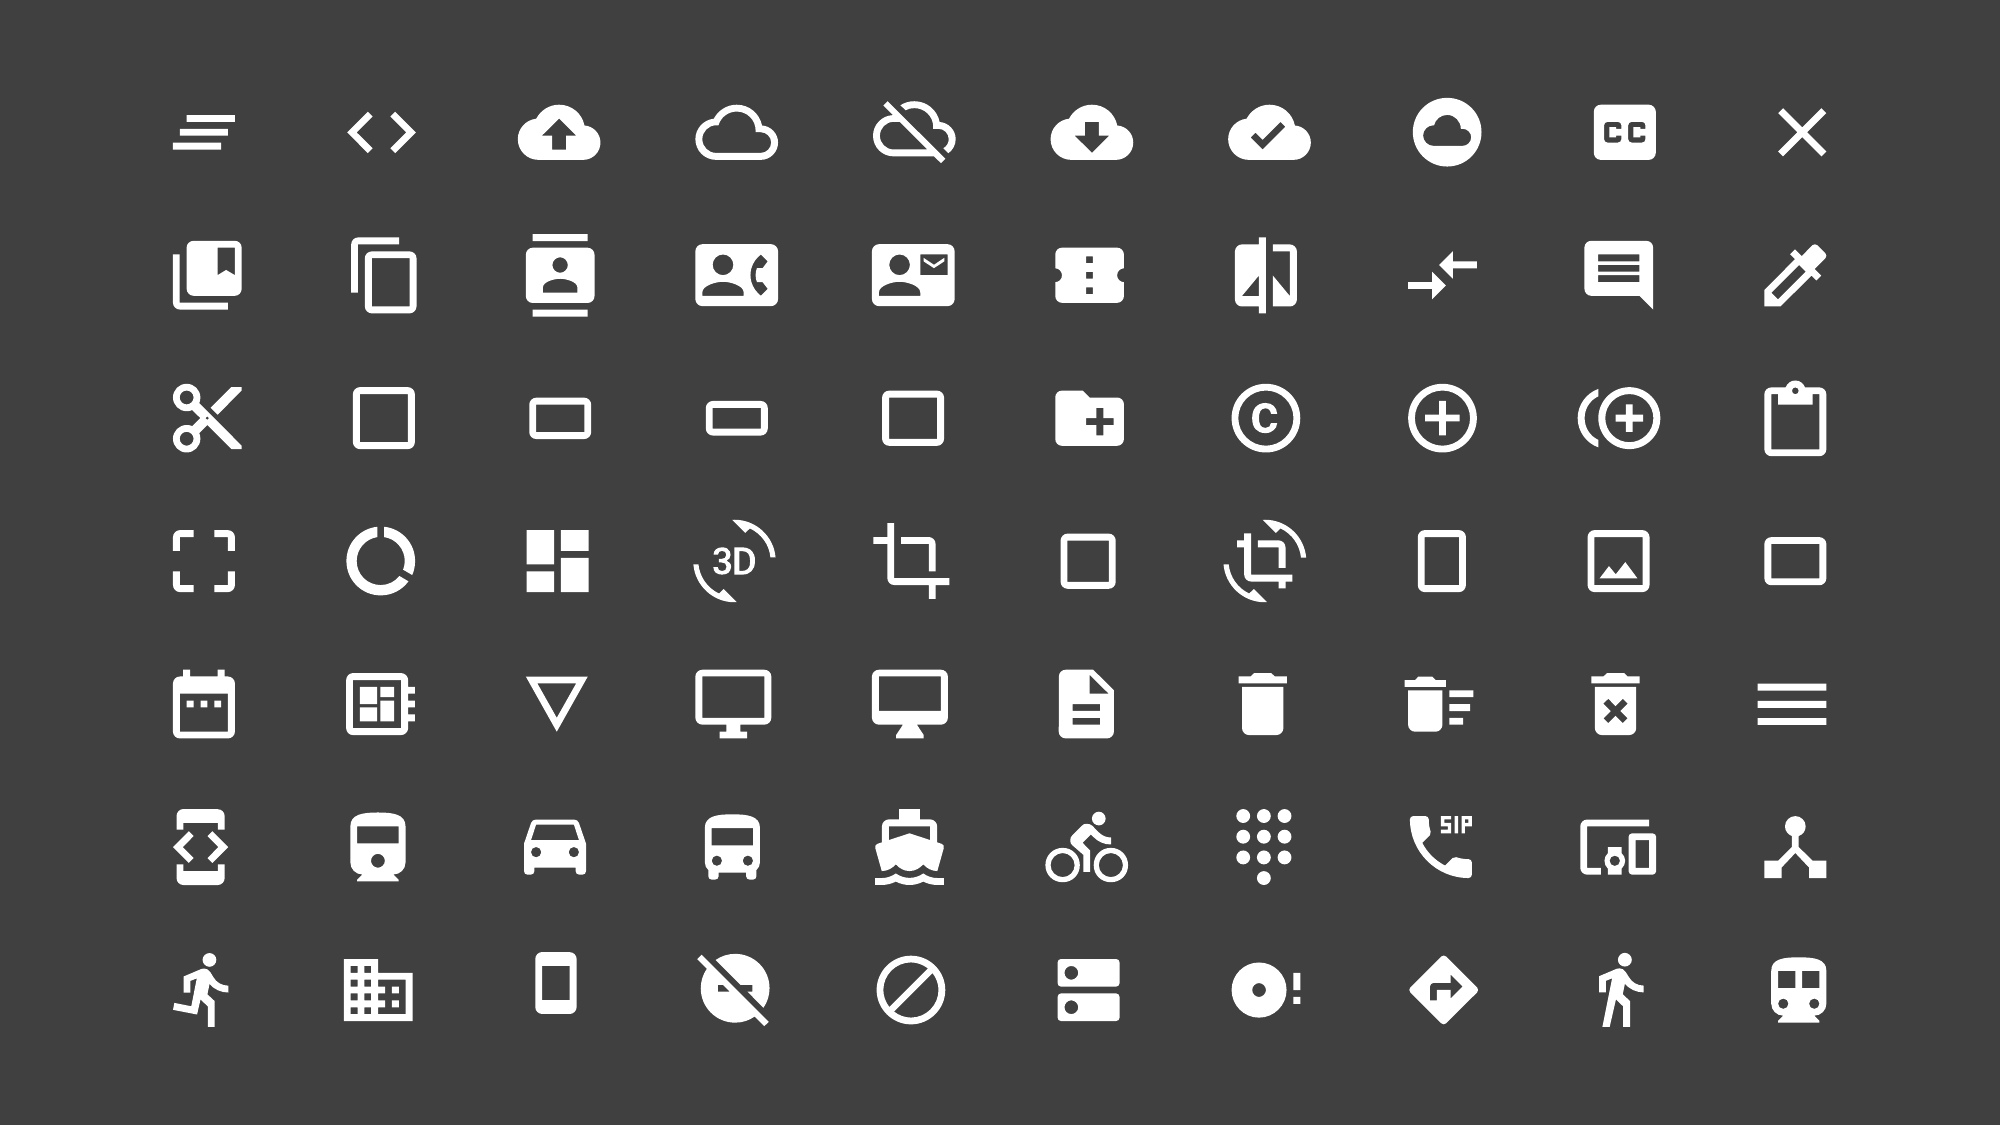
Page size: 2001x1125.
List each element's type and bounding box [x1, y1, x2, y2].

text_box [871, 669, 948, 739]
text_box [351, 237, 400, 293]
text_box [1764, 816, 1827, 879]
text_box [1778, 108, 1827, 157]
text_box [186, 115, 235, 122]
text_box [352, 387, 415, 450]
text_box [715, 953, 770, 1008]
text_box [1256, 871, 1271, 886]
text_box [1449, 704, 1471, 712]
text_box [173, 968, 229, 1027]
text_box [1058, 669, 1114, 739]
text_box [1764, 244, 1827, 307]
text_box [346, 526, 409, 596]
text_box [1593, 104, 1656, 160]
text_box [1228, 104, 1311, 160]
text_box [1057, 993, 1120, 1022]
text_box [1764, 380, 1827, 457]
text_box [900, 101, 956, 154]
text_box [1236, 829, 1251, 844]
text_box [1272, 244, 1297, 307]
text_box [875, 873, 944, 885]
text_box [214, 571, 235, 593]
text_box [172, 530, 194, 551]
text_box [1439, 251, 1477, 279]
text_box [1409, 955, 1479, 1025]
text_box [871, 244, 955, 307]
text_box [532, 309, 588, 317]
text_box [1757, 718, 1827, 725]
text_box [695, 104, 779, 160]
text_box [1242, 686, 1284, 736]
text_box [1449, 717, 1464, 725]
text_box [529, 397, 592, 440]
text_box [1409, 816, 1472, 879]
text_box [1091, 811, 1106, 826]
text_box [1277, 809, 1292, 823]
text_box [560, 530, 589, 551]
text_box [526, 530, 555, 565]
text_box [176, 864, 225, 886]
text_box [179, 128, 228, 136]
text_box [525, 676, 588, 732]
text_box [535, 952, 577, 1014]
text_box [1591, 673, 1640, 684]
text_box [347, 111, 373, 154]
text_box [172, 669, 235, 739]
text_box [1449, 690, 1474, 698]
text_box [1238, 673, 1287, 684]
text_box [390, 111, 416, 154]
text_box [1617, 952, 1632, 967]
text_box [1404, 676, 1446, 687]
text_box [1231, 383, 1301, 453]
text_box [705, 400, 768, 436]
text_box [1262, 519, 1307, 558]
text_box [517, 104, 601, 160]
text_box [1236, 850, 1251, 865]
text_box [1093, 847, 1129, 883]
text_box [1417, 530, 1466, 593]
text_box [1060, 533, 1116, 589]
text_box [343, 959, 413, 1022]
text_box [1045, 847, 1080, 883]
text_box [1070, 823, 1112, 872]
text_box [873, 101, 946, 164]
text_box [186, 240, 242, 296]
text_box [1057, 959, 1120, 987]
text_box [1408, 271, 1446, 300]
text_box [695, 244, 779, 307]
text_box [873, 523, 950, 599]
text_box [1256, 850, 1271, 865]
text_box [1234, 237, 1266, 314]
text_box [1587, 530, 1650, 593]
text_box [1293, 972, 1301, 991]
text_box [1757, 700, 1827, 708]
text_box [176, 809, 225, 830]
text_box [1408, 690, 1443, 732]
text_box [693, 564, 737, 603]
text_box [1628, 833, 1657, 875]
text_box [732, 519, 776, 558]
text_box [202, 953, 217, 967]
text_box [1757, 683, 1827, 691]
text_box [214, 530, 235, 551]
text_box [350, 812, 406, 882]
text_box [1277, 850, 1292, 865]
text_box [1412, 97, 1482, 167]
text_box [882, 390, 945, 446]
text_box [207, 831, 229, 863]
text_box [1231, 962, 1287, 1018]
text_box [384, 526, 416, 576]
text_box [526, 571, 555, 593]
text_box [532, 234, 588, 242]
text_box [1594, 686, 1637, 736]
text_box [1584, 240, 1654, 310]
text_box [1055, 390, 1124, 446]
text_box [525, 247, 595, 303]
text_box [697, 954, 769, 1027]
text_box [1277, 829, 1292, 844]
text_box [1599, 968, 1644, 1027]
text_box [1237, 533, 1293, 589]
text_box [172, 254, 228, 310]
text_box [695, 669, 772, 739]
text_box [173, 831, 194, 863]
text_box [704, 814, 760, 880]
text_box [1256, 829, 1271, 844]
text_box [1223, 564, 1267, 603]
text_box [713, 547, 732, 575]
text_box [346, 673, 415, 736]
text_box [560, 557, 589, 593]
text_box [1598, 387, 1661, 450]
text_box [1050, 104, 1134, 160]
text_box [524, 819, 587, 875]
text_box [1764, 537, 1827, 586]
text_box [364, 251, 417, 314]
text_box [1055, 247, 1124, 303]
text_box [1236, 809, 1251, 823]
text_box [875, 809, 944, 872]
text_box [1293, 996, 1301, 1004]
text_box [1771, 957, 1827, 1023]
text_box [172, 383, 242, 453]
text_box [1408, 383, 1477, 453]
text_box [734, 547, 755, 575]
text_box [1577, 388, 1599, 448]
text_box [1580, 819, 1650, 875]
text_box [876, 955, 946, 1025]
text_box [172, 571, 194, 593]
text_box [1256, 809, 1271, 823]
text_box [172, 142, 222, 150]
